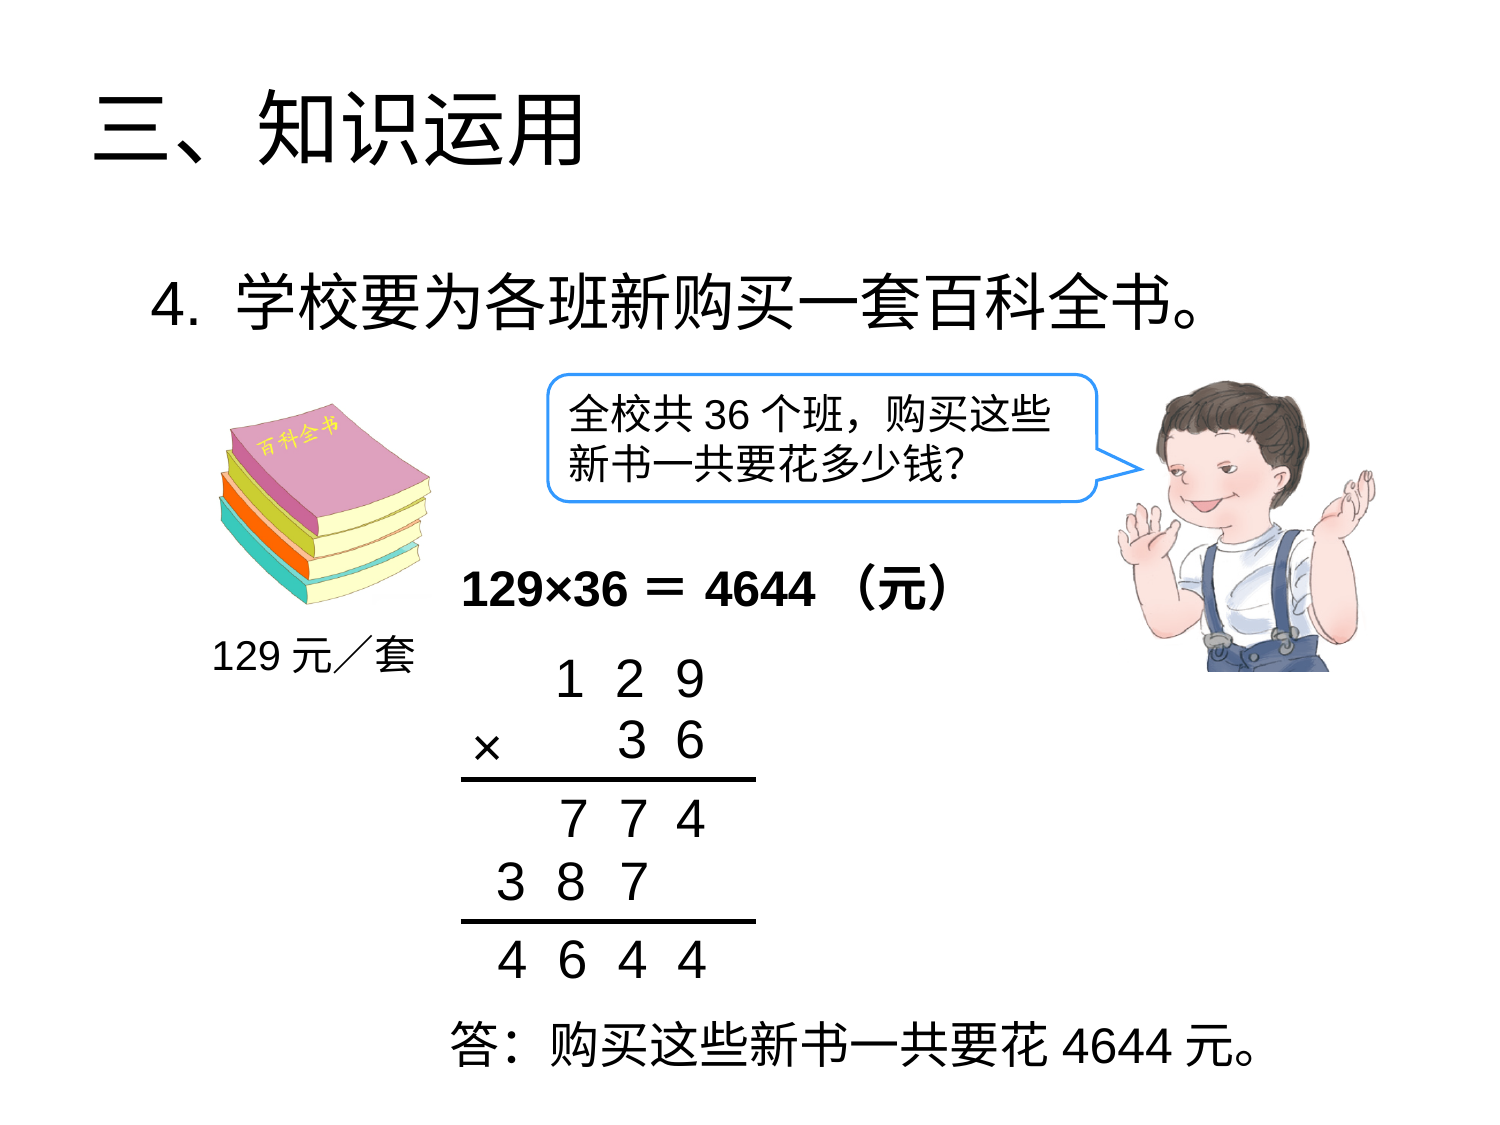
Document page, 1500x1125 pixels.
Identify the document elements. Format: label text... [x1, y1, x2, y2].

text_box 129×36＝ [446, 548, 542, 624]
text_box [443, 635, 882, 1012]
text_box 129元∕套 [138, 621, 490, 687]
picture [214, 401, 433, 605]
text_box 答：购买这些新书一共要花4644元。 [435, 1005, 1435, 1081]
text_box 4. 学校要为各班新购买一套百科全书。 [135, 255, 1317, 346]
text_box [547, 374, 1377, 673]
text_box 三、知识运用 [74, 68, 1081, 208]
